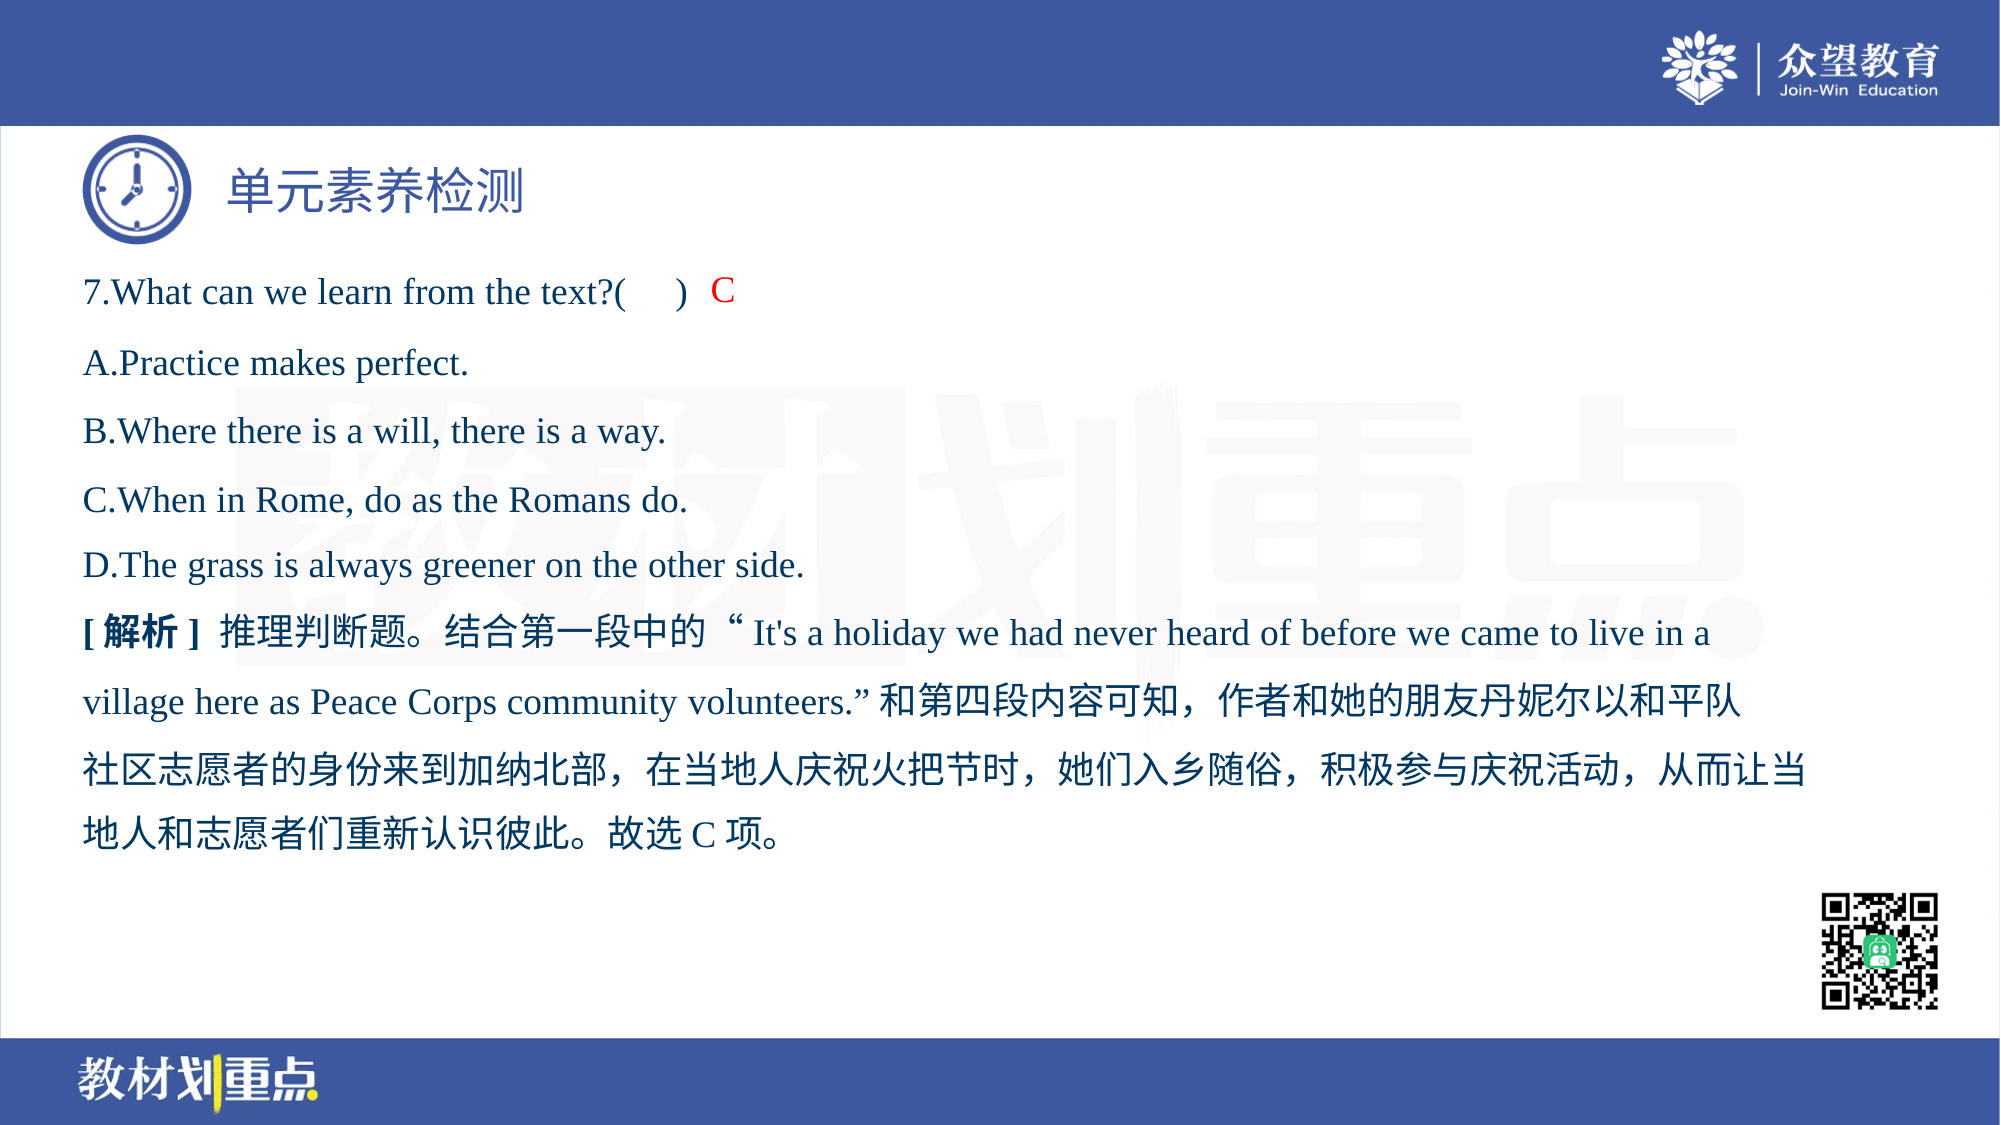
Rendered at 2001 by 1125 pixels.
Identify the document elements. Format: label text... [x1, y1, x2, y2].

text_box [解析] 推理判断题。结合第一段中的“It's a holiday we had never heard of before we came to live in a village here as Peace Corps community volunteers.”和第四段内容可知，作者和她的朋友丹妮尔以和平队 社区志愿者的身份来到加纳北部，在当地人庆祝火把节时，她们入乡随俗，积极参与庆祝活动，从而让当 地人和志愿者们重新认识彼此。故选C项。 [82, 584, 1817, 849]
text_box C [696, 245, 750, 304]
text_box 7.What can we learn from the text?( ) [82, 247, 1817, 306]
text_box A.Practice makes perfect. B.Where there is a will, there is a way. C.When in Rome, do as the Romans do. D.The grass is always greener on the other side. [82, 313, 1817, 578]
picture [0, 0, 2000, 1125]
